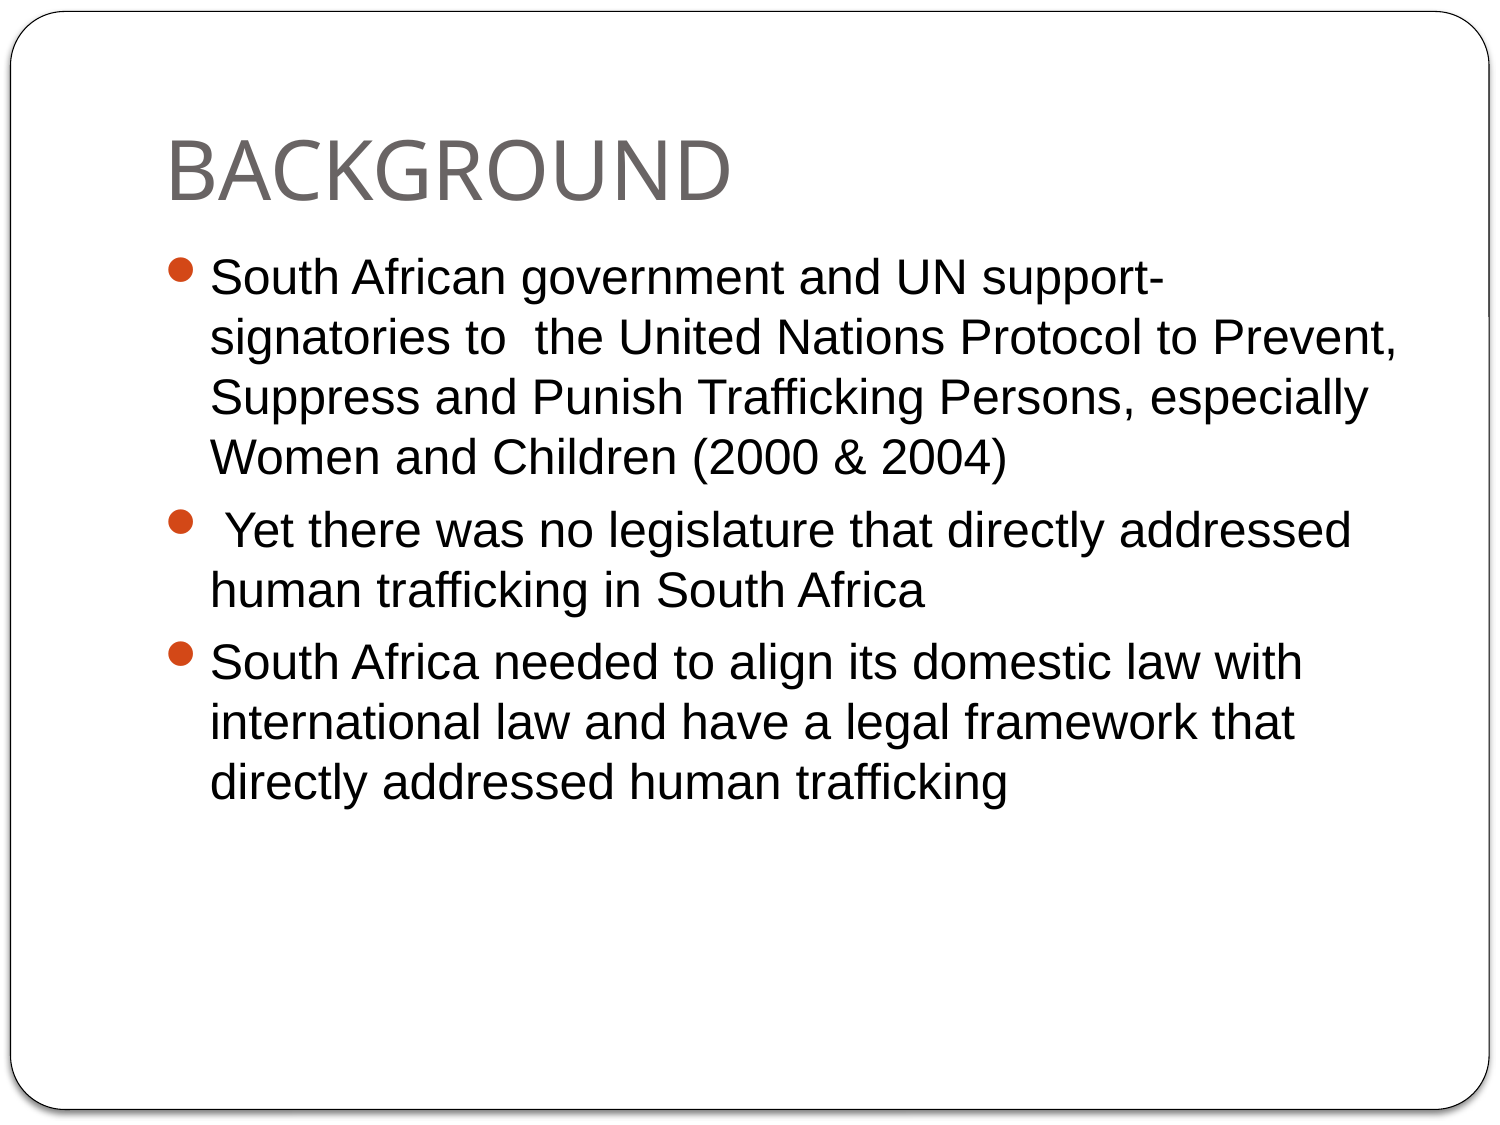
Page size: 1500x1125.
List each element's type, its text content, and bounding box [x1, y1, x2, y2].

title BACKGROUND [150, 45, 1425, 233]
list South African government and UN support- signatories to the United Nations Protocol to Prevent, Suppress and Punish Trafficking Persons, especially Women and Children (2000 & 2004) Yet there was no legislature that directly addressed human trafficking in South Africa South Africa needed to align its domestic law with international law and have a legal framework that directly addressed human trafficking [150, 237, 1425, 988]
